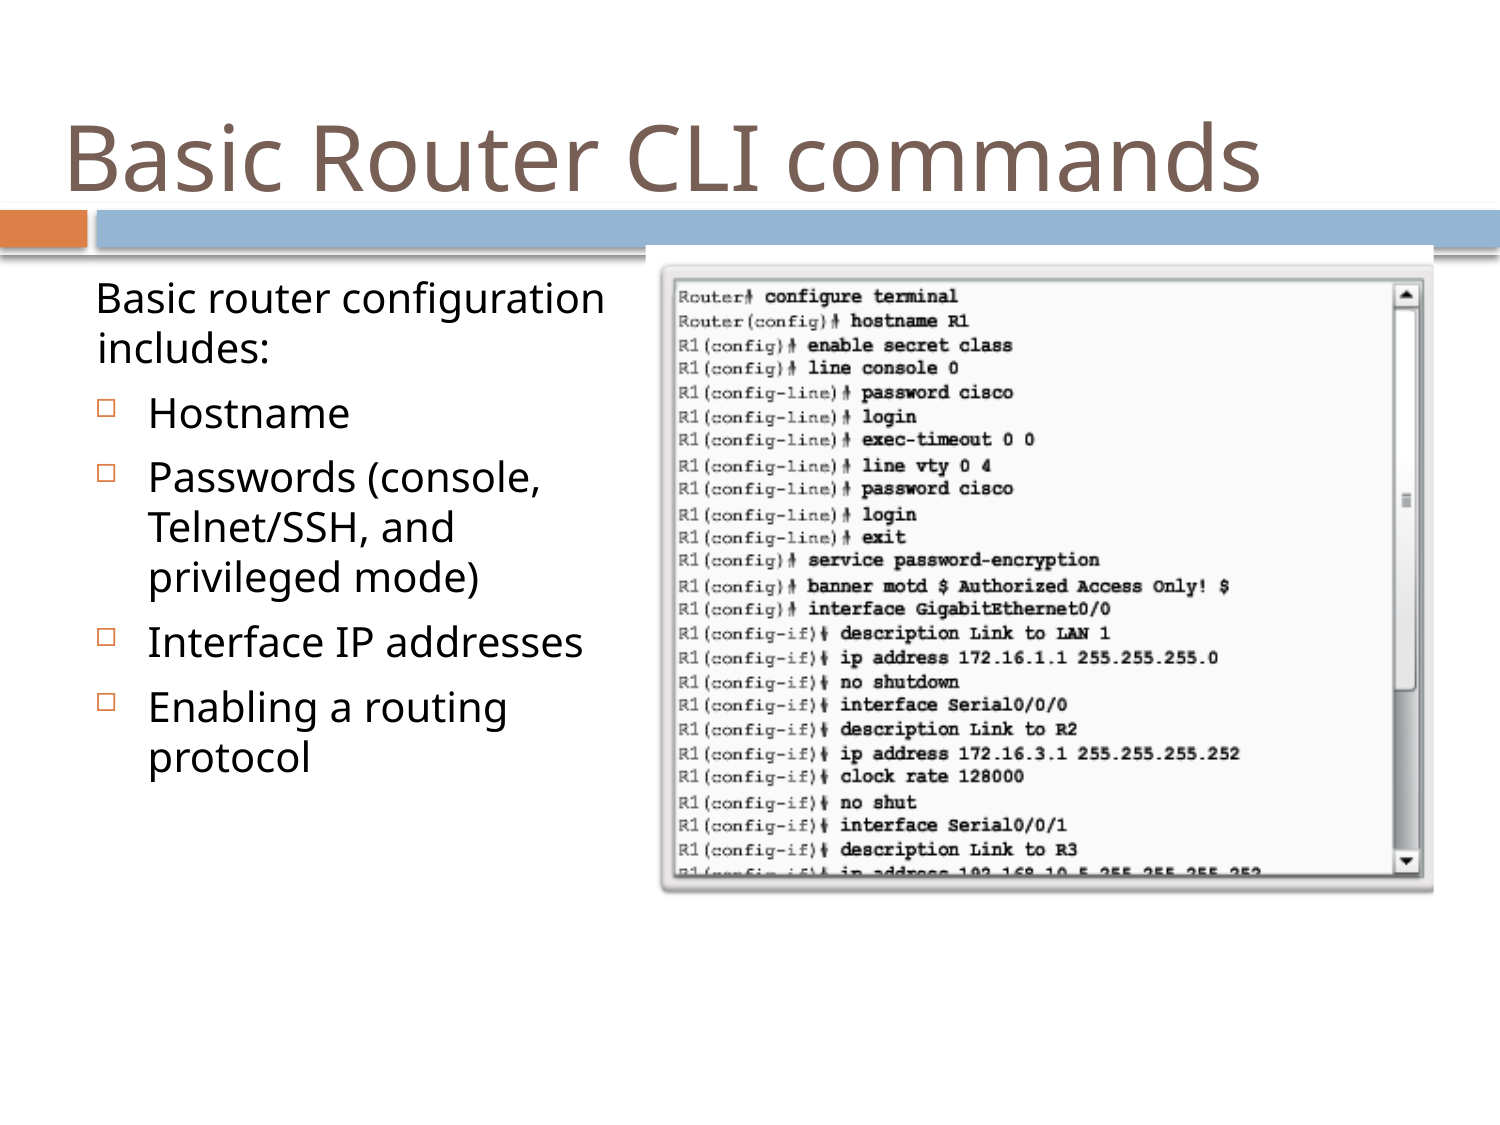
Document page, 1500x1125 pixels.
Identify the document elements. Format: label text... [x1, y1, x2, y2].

picture [645, 245, 1435, 917]
list Basic router configuration includes: Hostname Passwords (console, Telnet/SSH, and privileged mode) Interface IP addresses Enabling a routing protocol [80, 264, 639, 826]
title Basic Router CLI commands [47, 85, 1384, 224]
